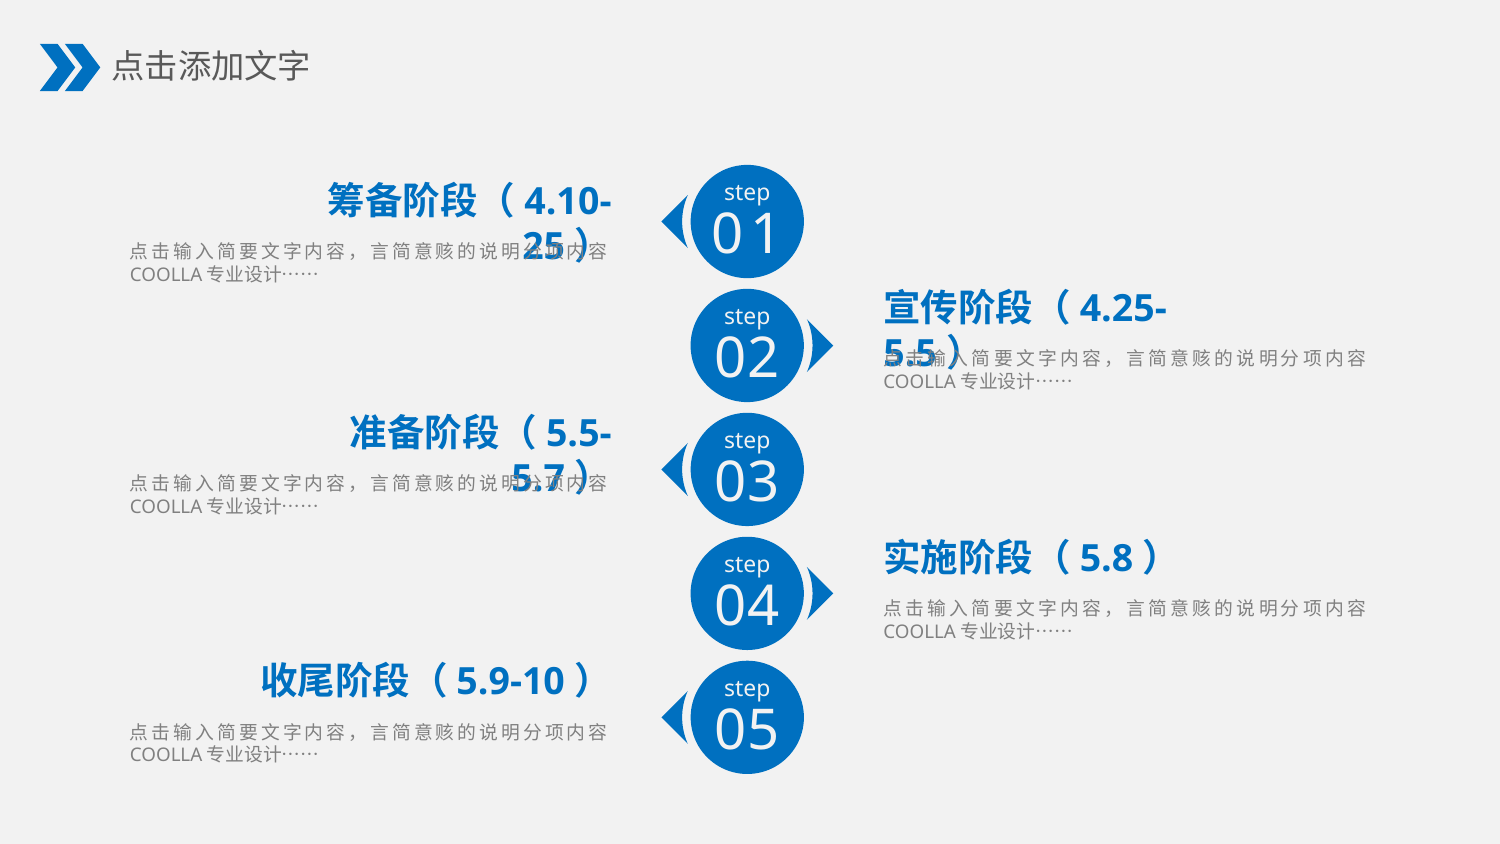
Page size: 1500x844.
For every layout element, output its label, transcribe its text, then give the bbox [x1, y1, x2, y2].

text_box [659, 195, 685, 249]
text_box 点击输入简要文字内容，言简意赅的说明分项内容COOLLA专业设计…… [129, 239, 612, 286]
text_box 筹备阶段（4.10-25） [257, 176, 612, 239]
text_box 点击输入简要文字内容，言简意赅的说明分项内容COOLLA专业设计…… [129, 720, 612, 766]
text_box 收尾阶段（5.9-10） [257, 657, 612, 703]
text_box [809, 566, 836, 621]
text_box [690, 164, 805, 279]
text_box [659, 442, 685, 497]
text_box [690, 536, 805, 651]
text_box 实施阶段（5.8） [883, 533, 1238, 579]
text_box 点击输入简要文字内容，言简意赅的说明分项内容COOLLA专业设计…… [129, 471, 612, 518]
text_box [809, 318, 836, 373]
text_box 准备阶段（5.5-5.7） [257, 408, 612, 471]
text_box 宣传阶段（4.25-5.5） [883, 283, 1238, 346]
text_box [690, 412, 805, 527]
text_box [690, 660, 805, 775]
text_box [659, 690, 685, 744]
text_box 点击输入简要文字内容，言简意赅的说明分项内容COOLLA专业设计…… [883, 597, 1371, 643]
text_box 点击输入简要文字内容，言简意赅的说明分项内容COOLLA专业设计…… [883, 346, 1371, 392]
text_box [690, 288, 805, 403]
